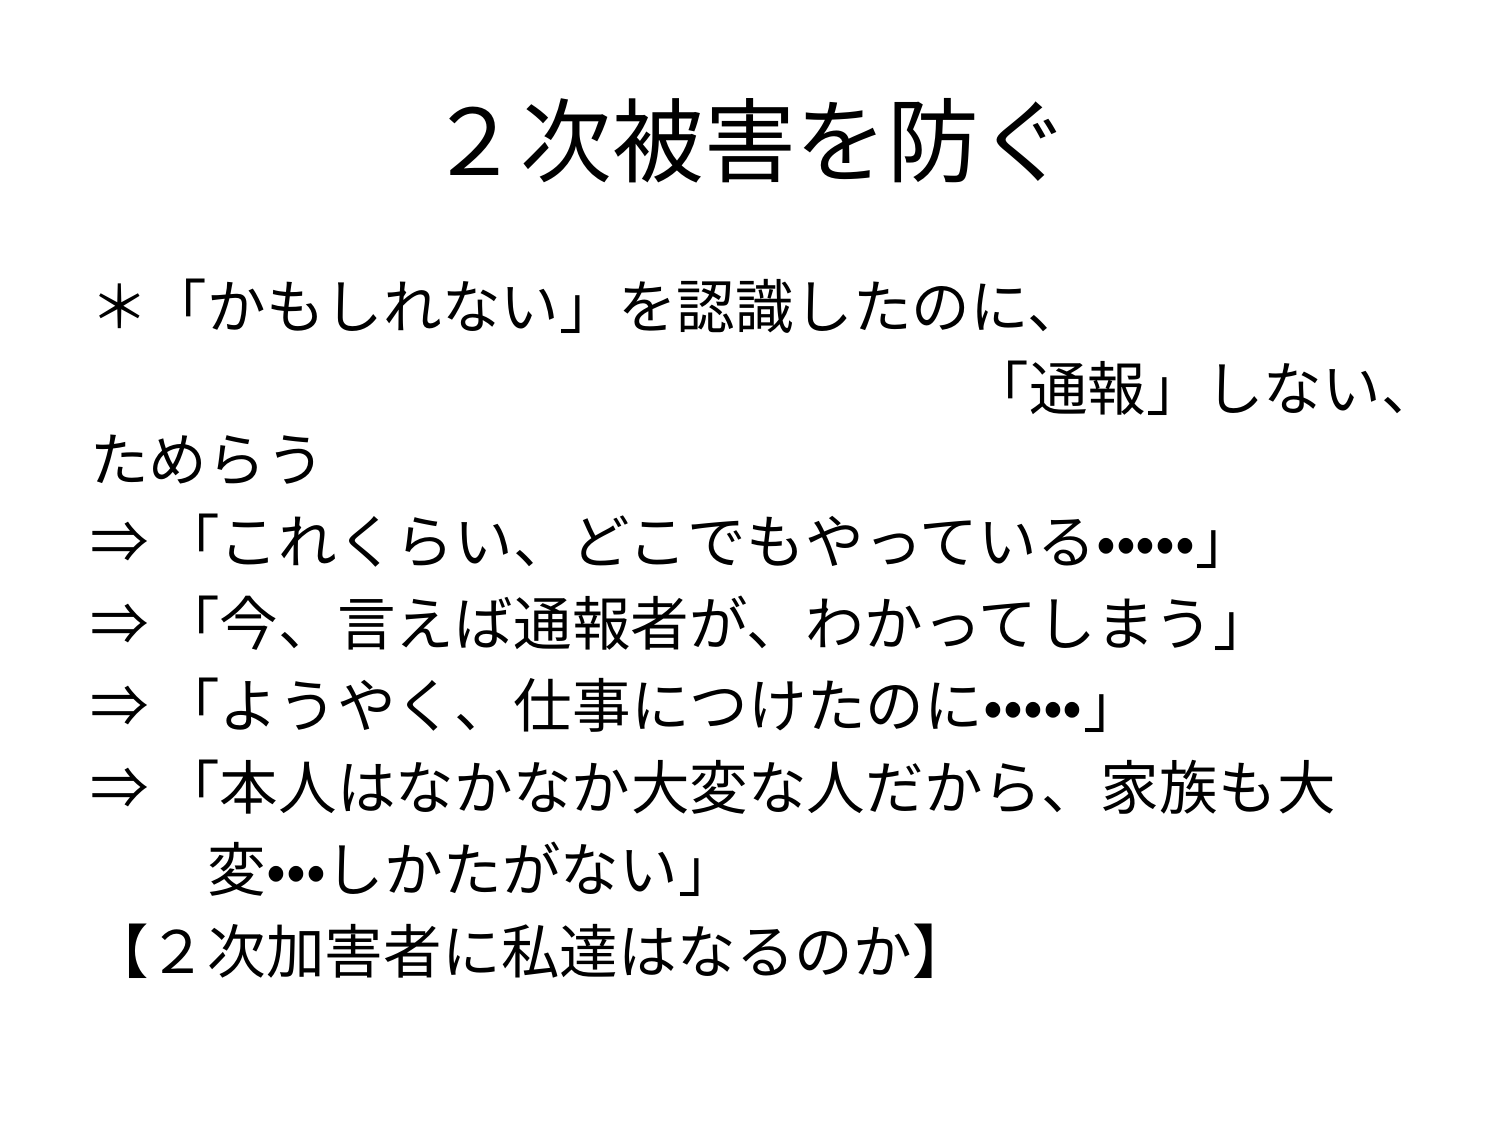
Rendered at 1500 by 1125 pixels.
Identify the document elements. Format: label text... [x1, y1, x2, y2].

list ＊「かもしれない」を認識したのに、 「通報」しない、ためらう ⇒「これくらい、どこでもやっている・・・・・」 ⇒「今、言えば通報者が、わかってしまう」 ⇒「ようやく、仕事につけたのに・・・・・」 ⇒「本人はなかなか大変な人だから、家族も大 変・・・しかたがない」 【２次加害者に私達はなるのか】 [75, 262, 1425, 1005]
title ２次被害を防ぐ [75, 45, 1425, 233]
